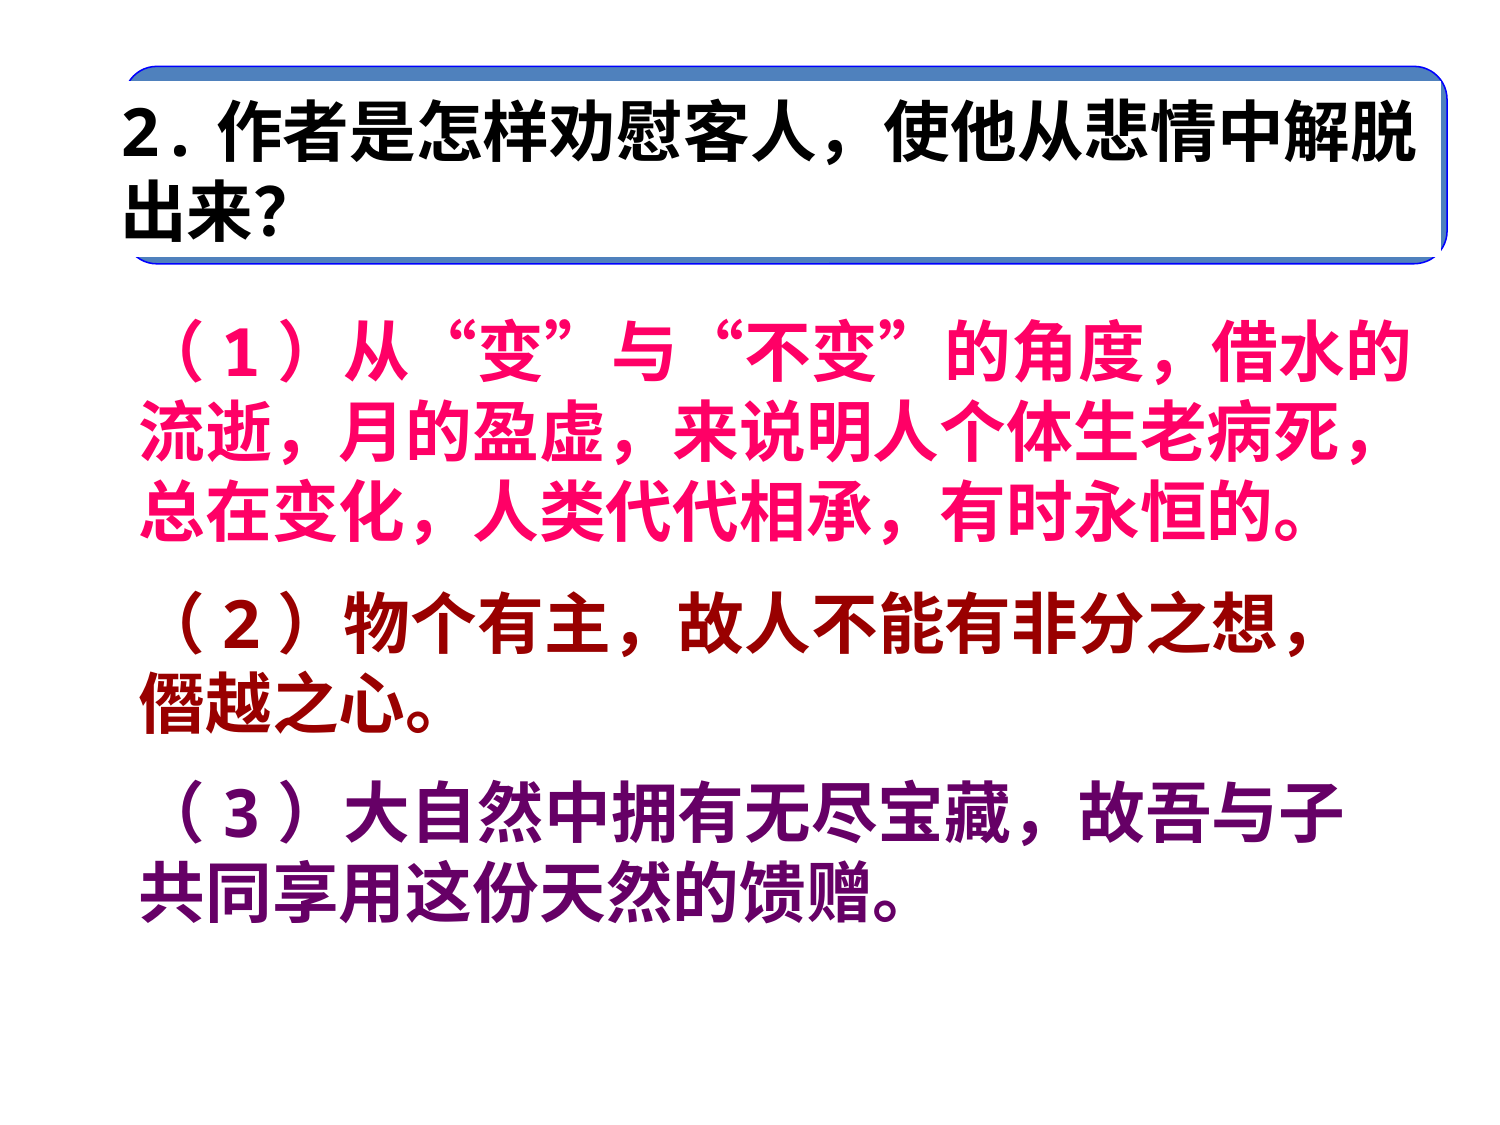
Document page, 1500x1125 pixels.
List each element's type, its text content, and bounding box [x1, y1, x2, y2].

text_box （3）大自然中拥有无尽宝藏，故吾与子共同享用这份天然的馈赠。 [123, 763, 1392, 938]
text_box 2.作者是怎样劝慰客人，使他从悲情中解脱出来？ [105, 81, 1441, 257]
text_box （1）从“变”与“不变”的角度，借水的流逝，月的盈虚，来说明人个体生老病死，总在变化，人类代代相承，有时永恒的。 [123, 302, 1451, 558]
text_box [136, 257, 1435, 264]
text_box [129, 66, 1448, 250]
text_box （2）物个有主，故人不能有非分之想，僭越之心。 [123, 574, 1415, 749]
